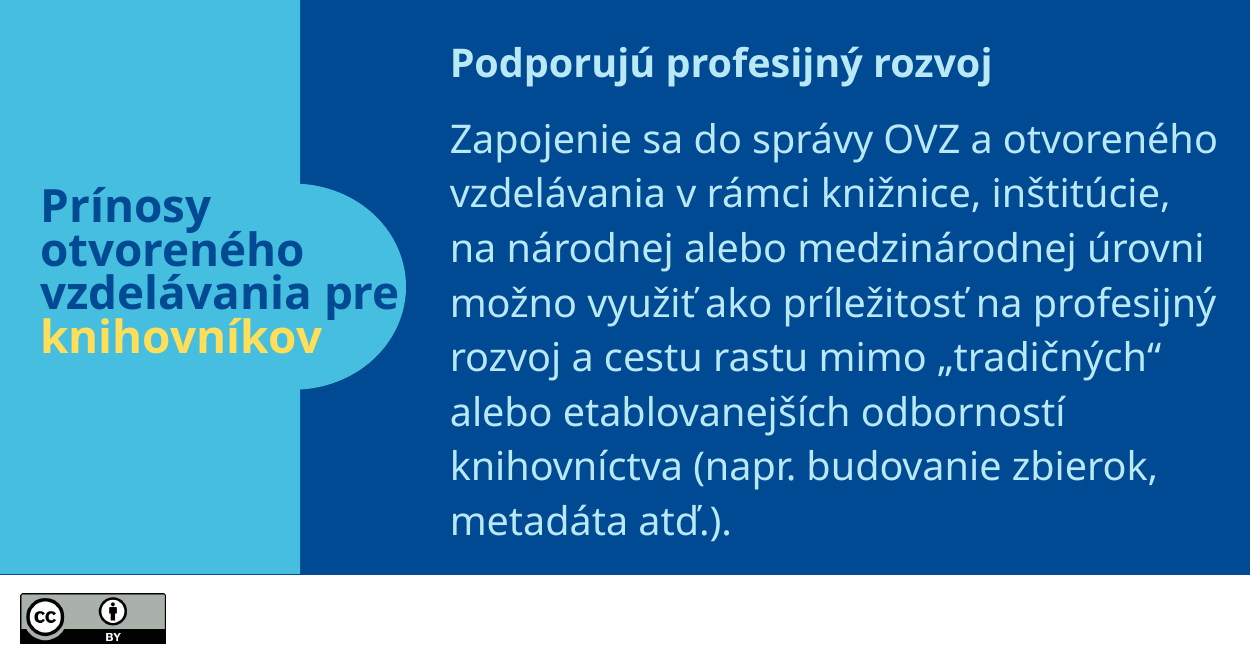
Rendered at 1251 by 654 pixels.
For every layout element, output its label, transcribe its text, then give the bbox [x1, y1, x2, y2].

text_box [0, 582, 1250, 654]
text_box [0, 0, 301, 574]
text_box Prínosy otvoreného vzdelávania pre knihovníkov [25, 171, 451, 378]
text_box Podporujú profesijný rozvoj Zapojenie sa do správy OVZ a otvoreného vzdelávania v rámci knižnice, inštitúcie, na národnej alebo medzinárodnej úrovni možno využiť ako príležitosť na profesijný rozvoj a cestu rastu mimo „tradičných“ alebo etablovanejších odborností knihovníctva (napr. budovanie zbierok, metadáta atď.). [437, 19, 1238, 556]
text_box [242, 378, 346, 390]
picture [20, 592, 166, 645]
